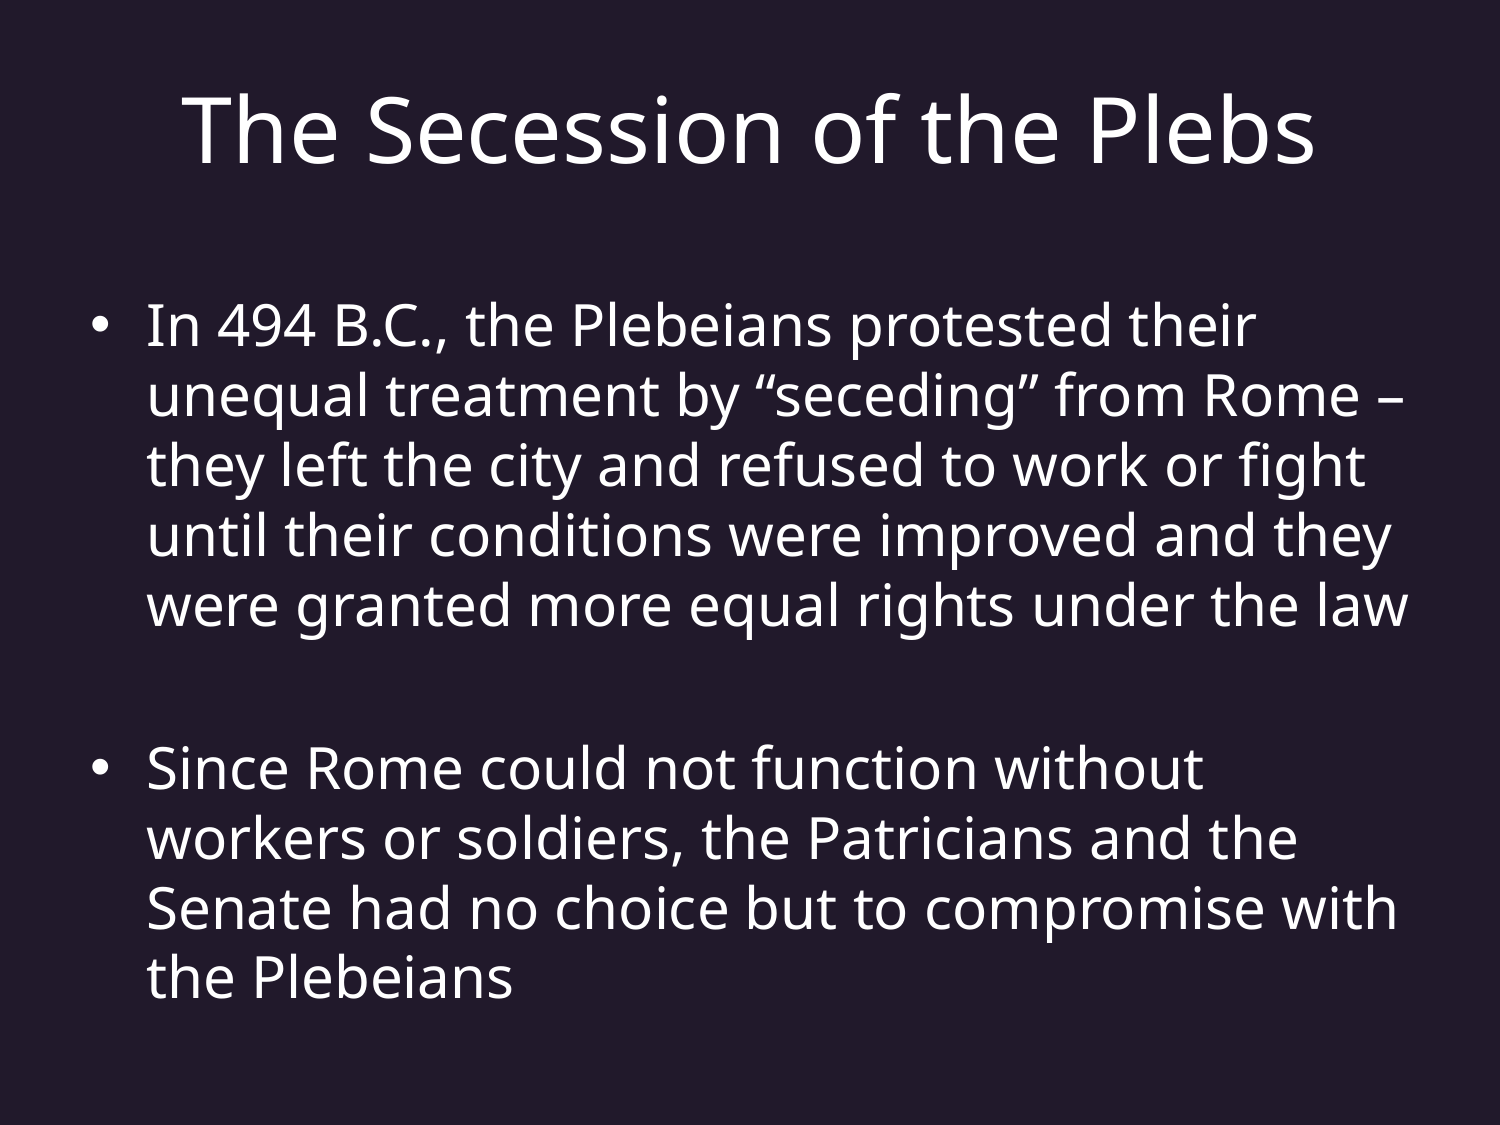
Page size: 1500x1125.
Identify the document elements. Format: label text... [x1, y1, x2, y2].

title The Secession of the Plebs [75, 32, 1425, 221]
list In 494 B.C., the Plebeians protested their unequal treatment by “seceding” from Rome – they left the city and refused to work or fight until their conditions were improved and they were granted more equal rights under the law Since Rome could not function without workers or soldiers, the Patricians and the Senate had no choice but to compromise with the Plebeians [75, 281, 1425, 1031]
